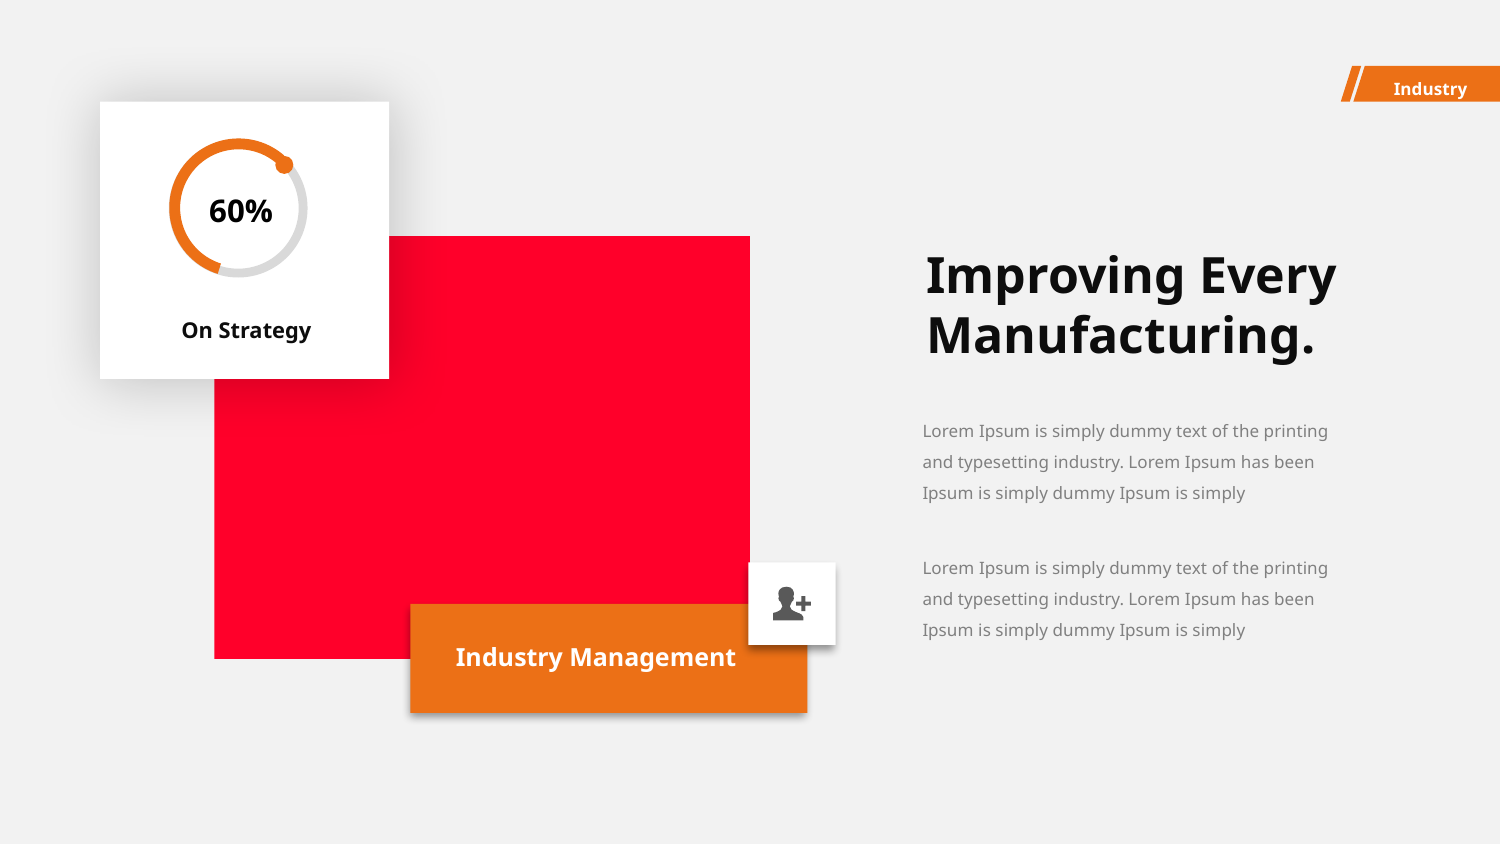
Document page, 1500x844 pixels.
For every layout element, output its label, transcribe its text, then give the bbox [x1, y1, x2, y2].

text_box [773, 586, 804, 621]
text_box Lorem Ipsum is simply dummy text of the printing and typesetting industry. Lorem Ipsum has been Ipsum is simply dummy Ipsum is simply [907, 540, 1367, 648]
text_box On Strategy [100, 295, 214, 350]
text_box Improving Every Manufacturing. [911, 236, 1448, 372]
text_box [168, 138, 308, 278]
text_box [796, 596, 811, 612]
picture [214, 236, 750, 659]
text_box Lorem Ipsum is simply dummy text of the printing and typesetting industry. Lorem Ipsum has been Ipsum is simply dummy Ipsum is simply [907, 403, 1367, 511]
text_box Industry Management [441, 634, 887, 680]
text_box [750, 561, 837, 634]
text_box [409, 659, 808, 714]
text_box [1340, 65, 1500, 107]
text_box c [99, 100, 390, 380]
